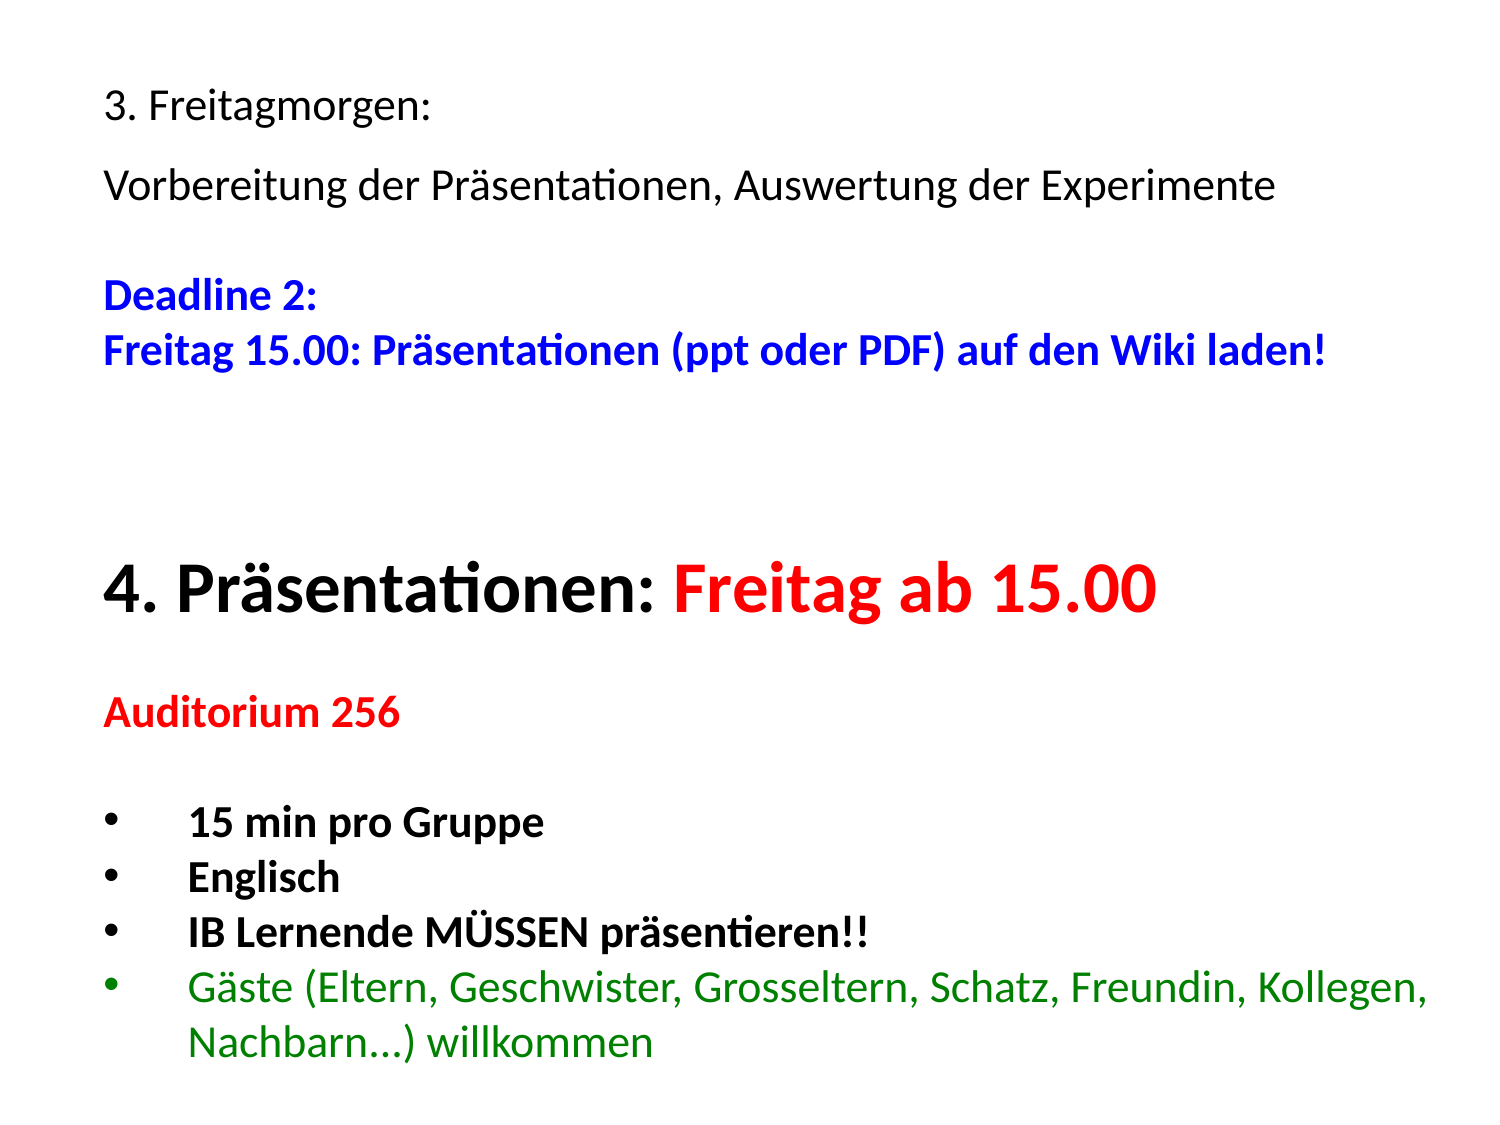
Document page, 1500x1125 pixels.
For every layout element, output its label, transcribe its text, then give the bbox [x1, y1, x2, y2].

text_box 3. Freitagmorgen: Vorbereitung der Präsentationen, Auswertung der Experimente Deadline 2: Freitag 15.00: Präsentationen (ppt oder PDF) auf den Wiki laden! 4. Präsentationen: Freitag ab 15.00 Auditorium 256 15 min pro Gruppe Englisch IB Lernende MÜSSEN präsentieren!! Gäste (Eltern, Geschwister, Grosseltern, Schatz, Freundin, Kollegen, Nachbarn...) willkommen [88, 67, 1456, 1125]
